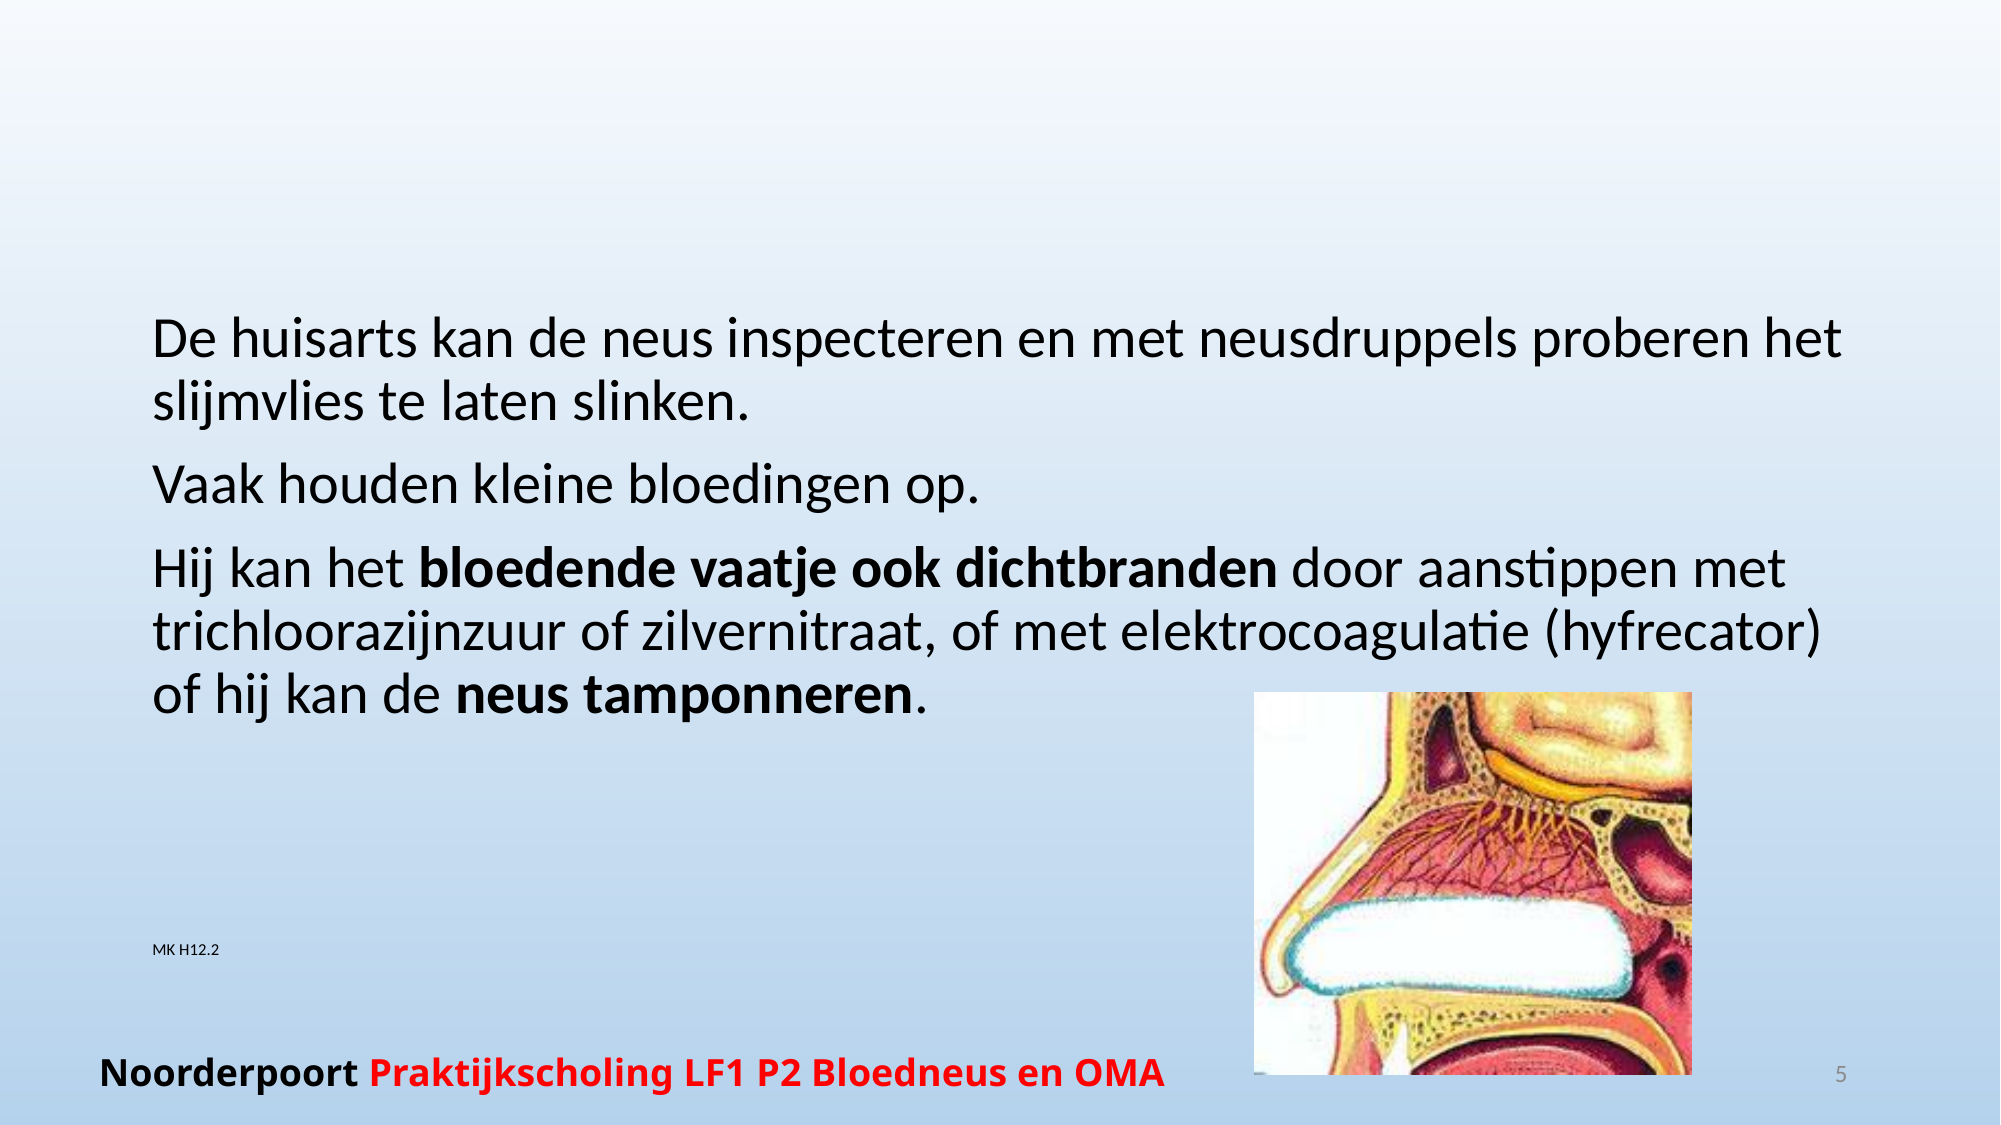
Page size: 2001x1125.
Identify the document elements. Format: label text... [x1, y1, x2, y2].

list De huisarts kan de neus inspecteren en met neusdruppels proberen het slijmvlies te laten slinken. Vaak houden kleine bloedingen op. Hij kan het bloedende vaatje ook dichtbranden door aanstippen met trichloorazijnzuur of zilvernitraat, of met elektrocoagulatie (hyfrecator) of hij kan de neus tamponneren. MK H12.2 [137, 299, 1863, 1014]
picture [1254, 691, 1692, 1075]
slide_number 5 [1412, 1042, 1863, 1103]
text_box Noorderpoort Praktijkscholing LF1 P2 Bloedneus en OMA [84, 1041, 1181, 1102]
